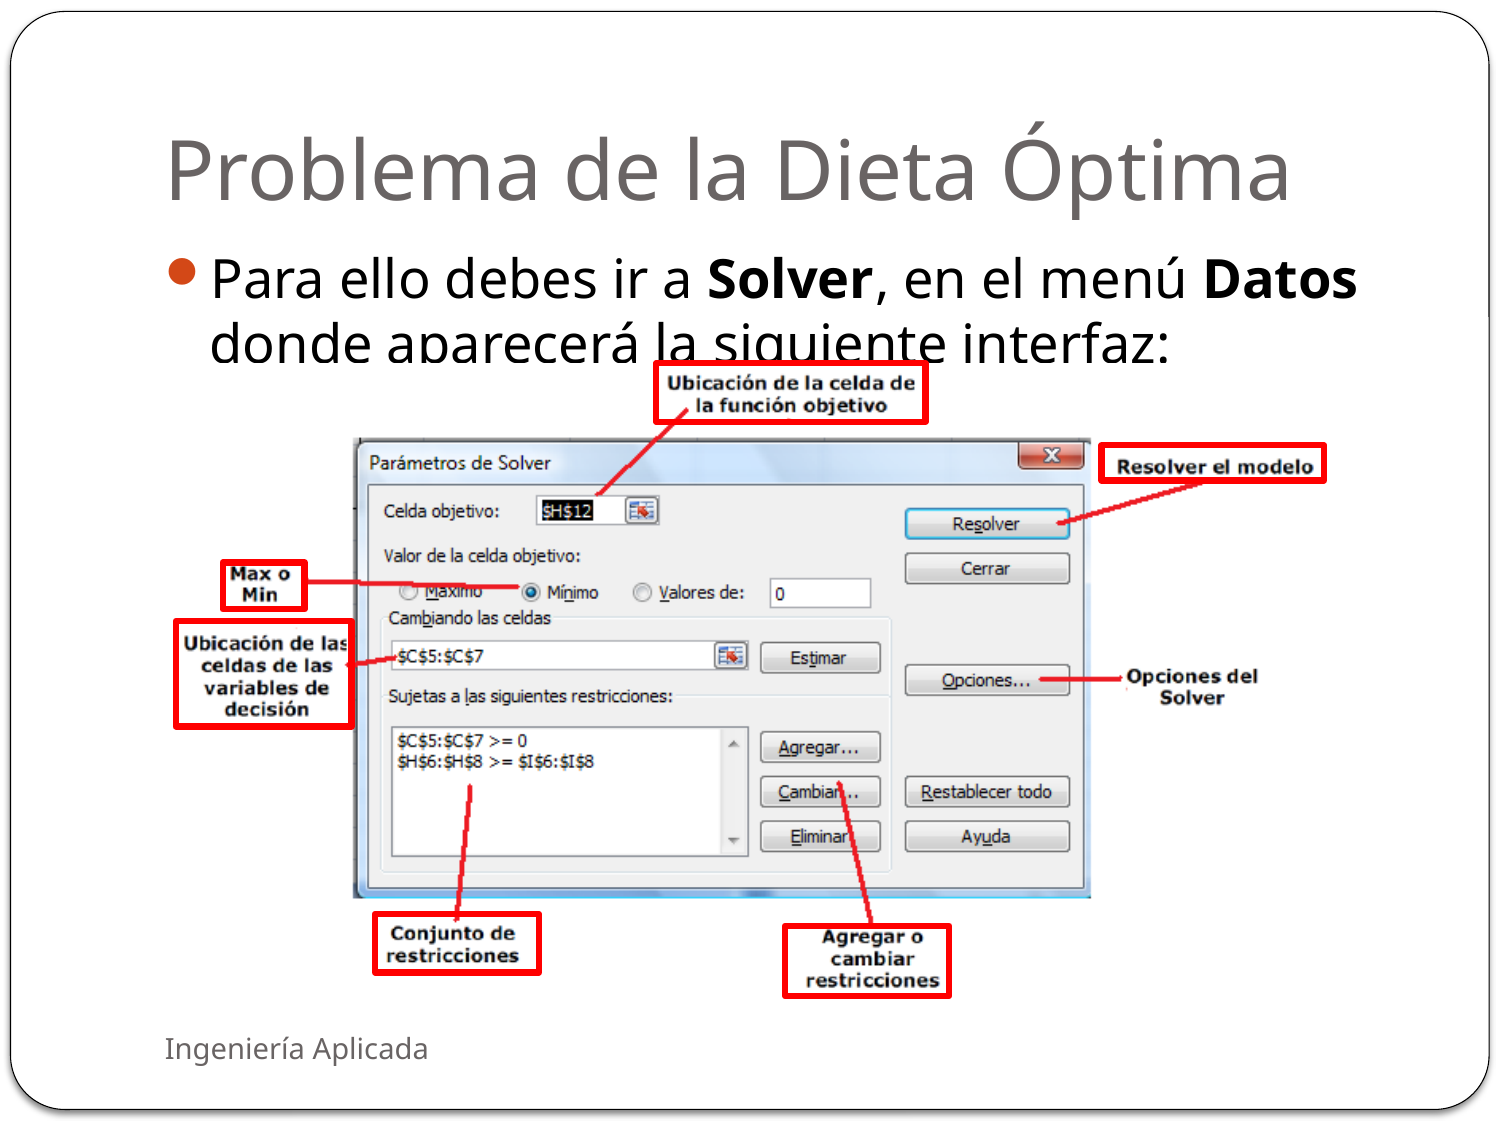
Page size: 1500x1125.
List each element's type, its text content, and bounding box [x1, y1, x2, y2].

footer Ingeniería Aplicada [150, 1012, 800, 1088]
title Problema de la Dieta Óptima [150, 45, 1425, 233]
list Para ello debes ir a Solver, en el menú Datos donde aparecerá la siguiente interfaz: [150, 237, 1425, 411]
picture [163, 362, 1325, 996]
